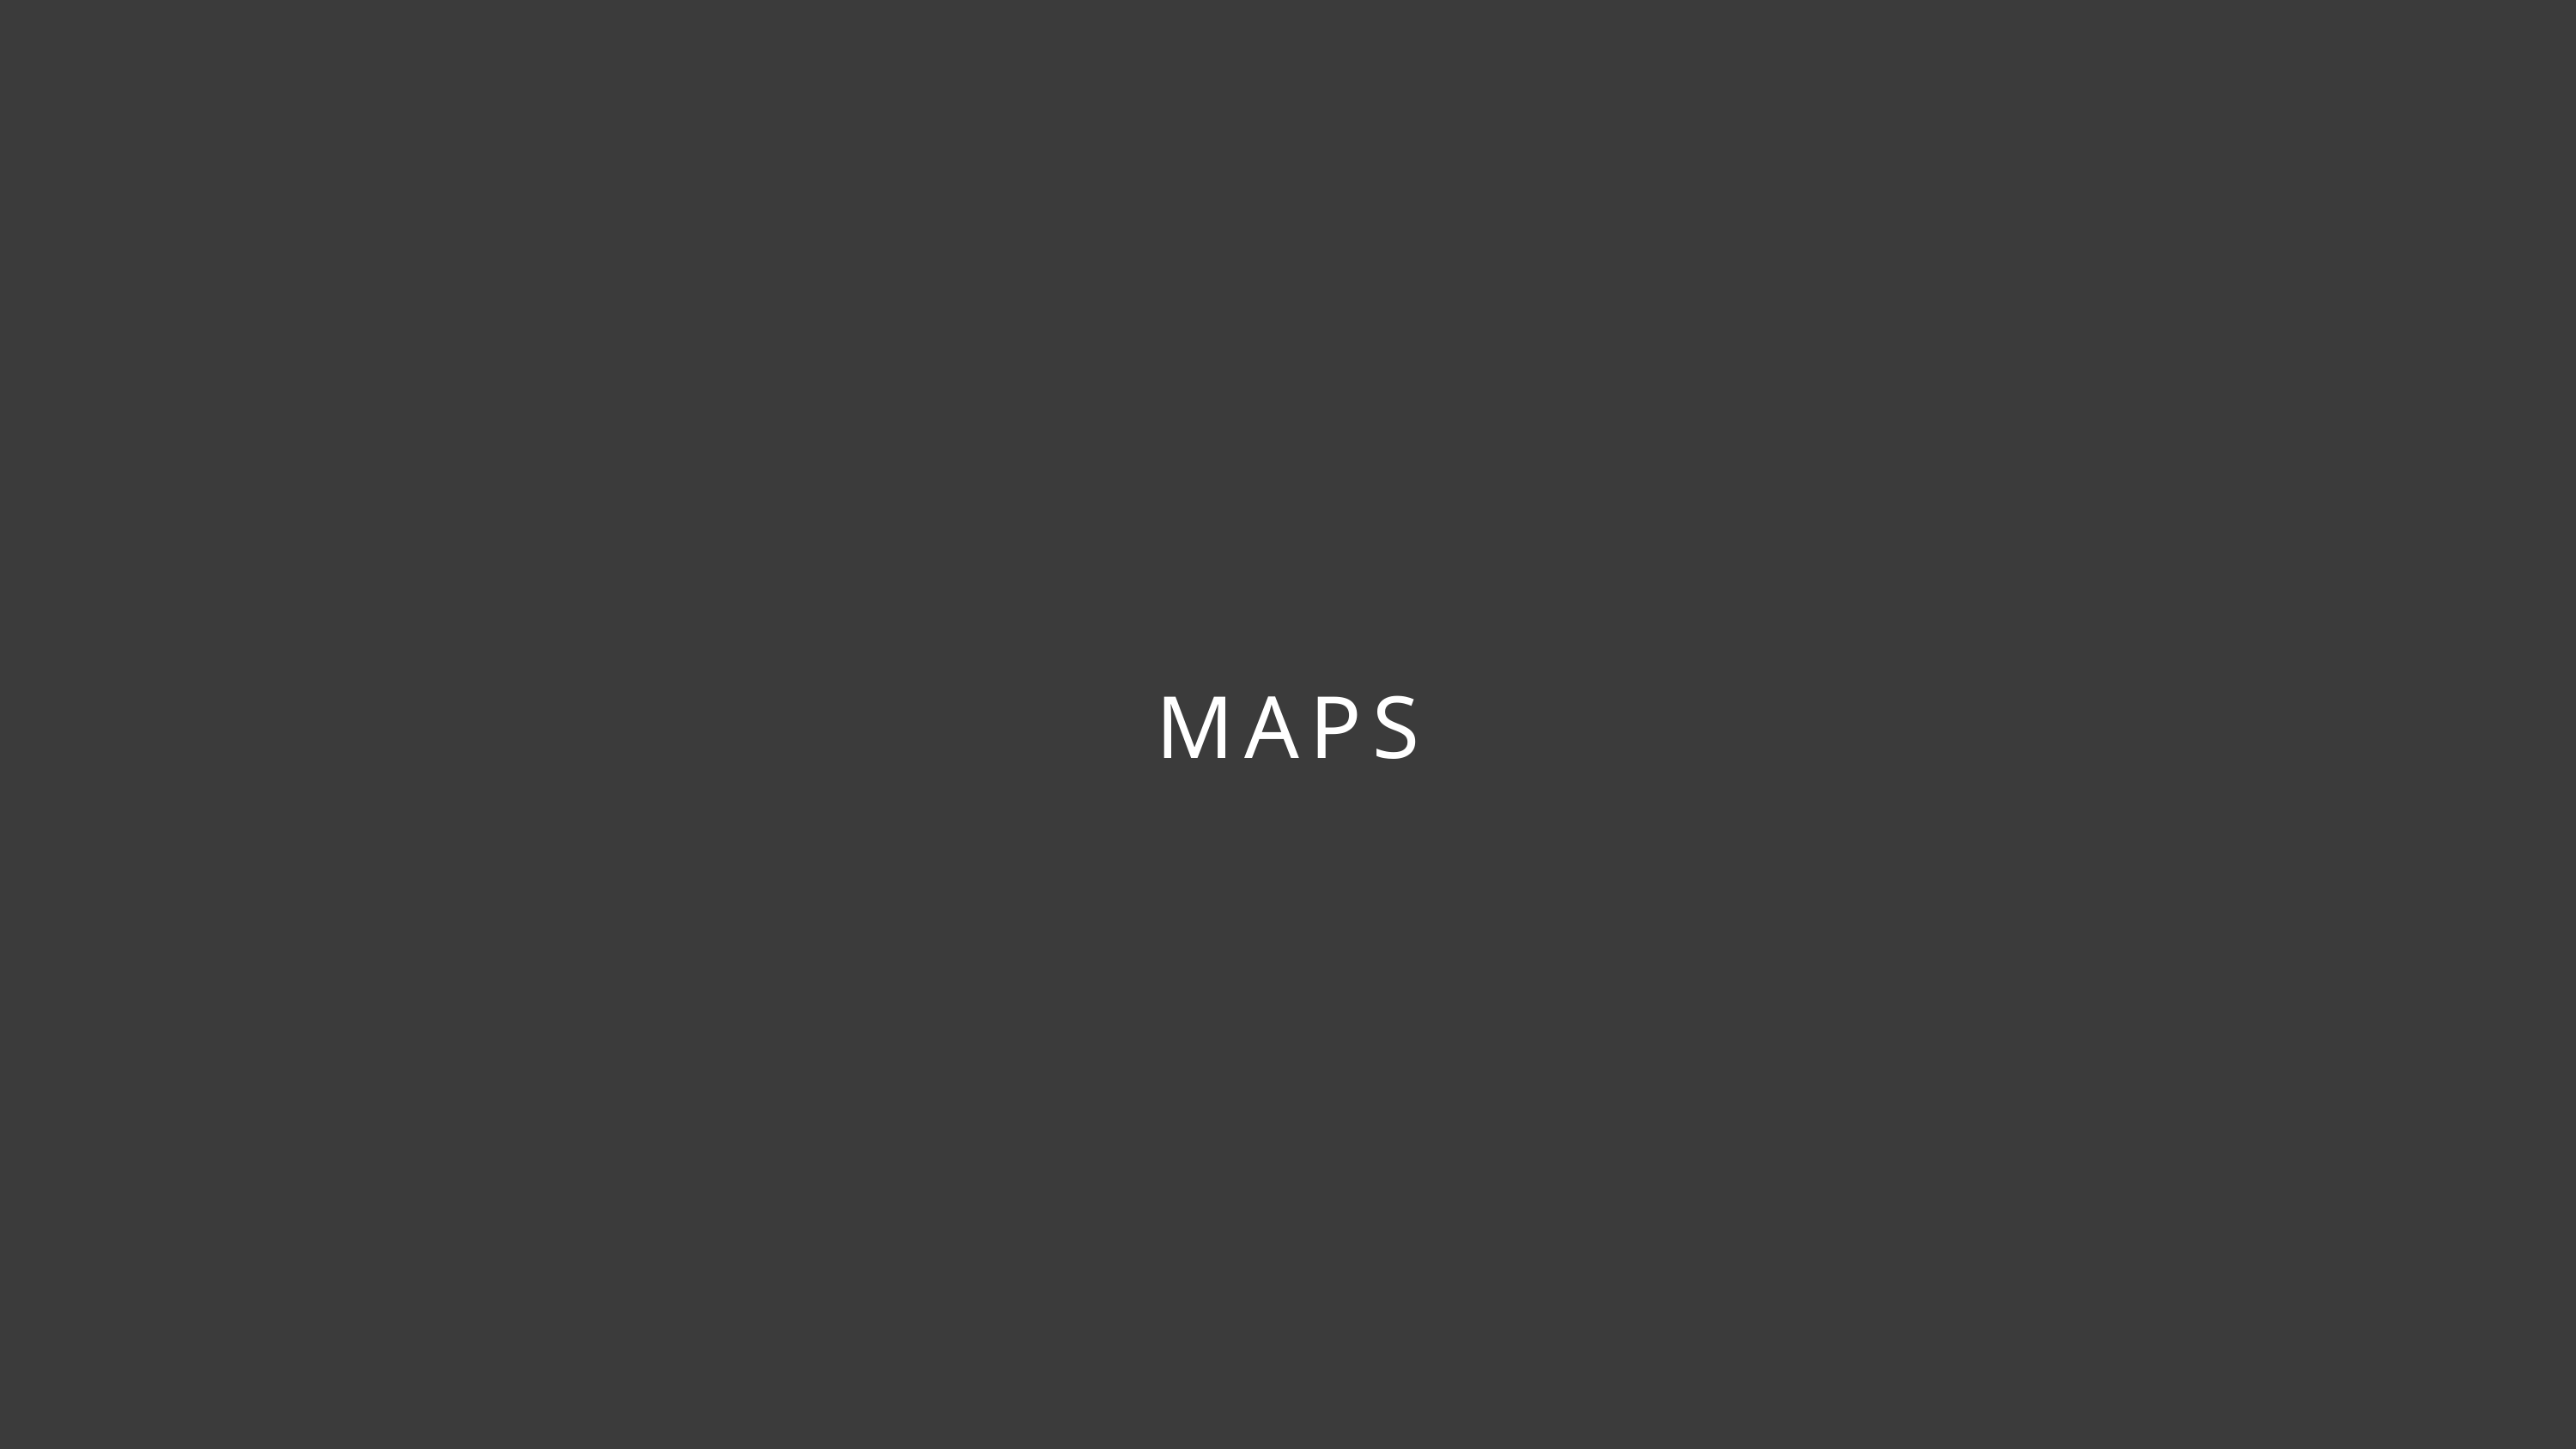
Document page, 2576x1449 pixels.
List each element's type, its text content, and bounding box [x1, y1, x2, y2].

title MAPS [129, 652, 2447, 796]
